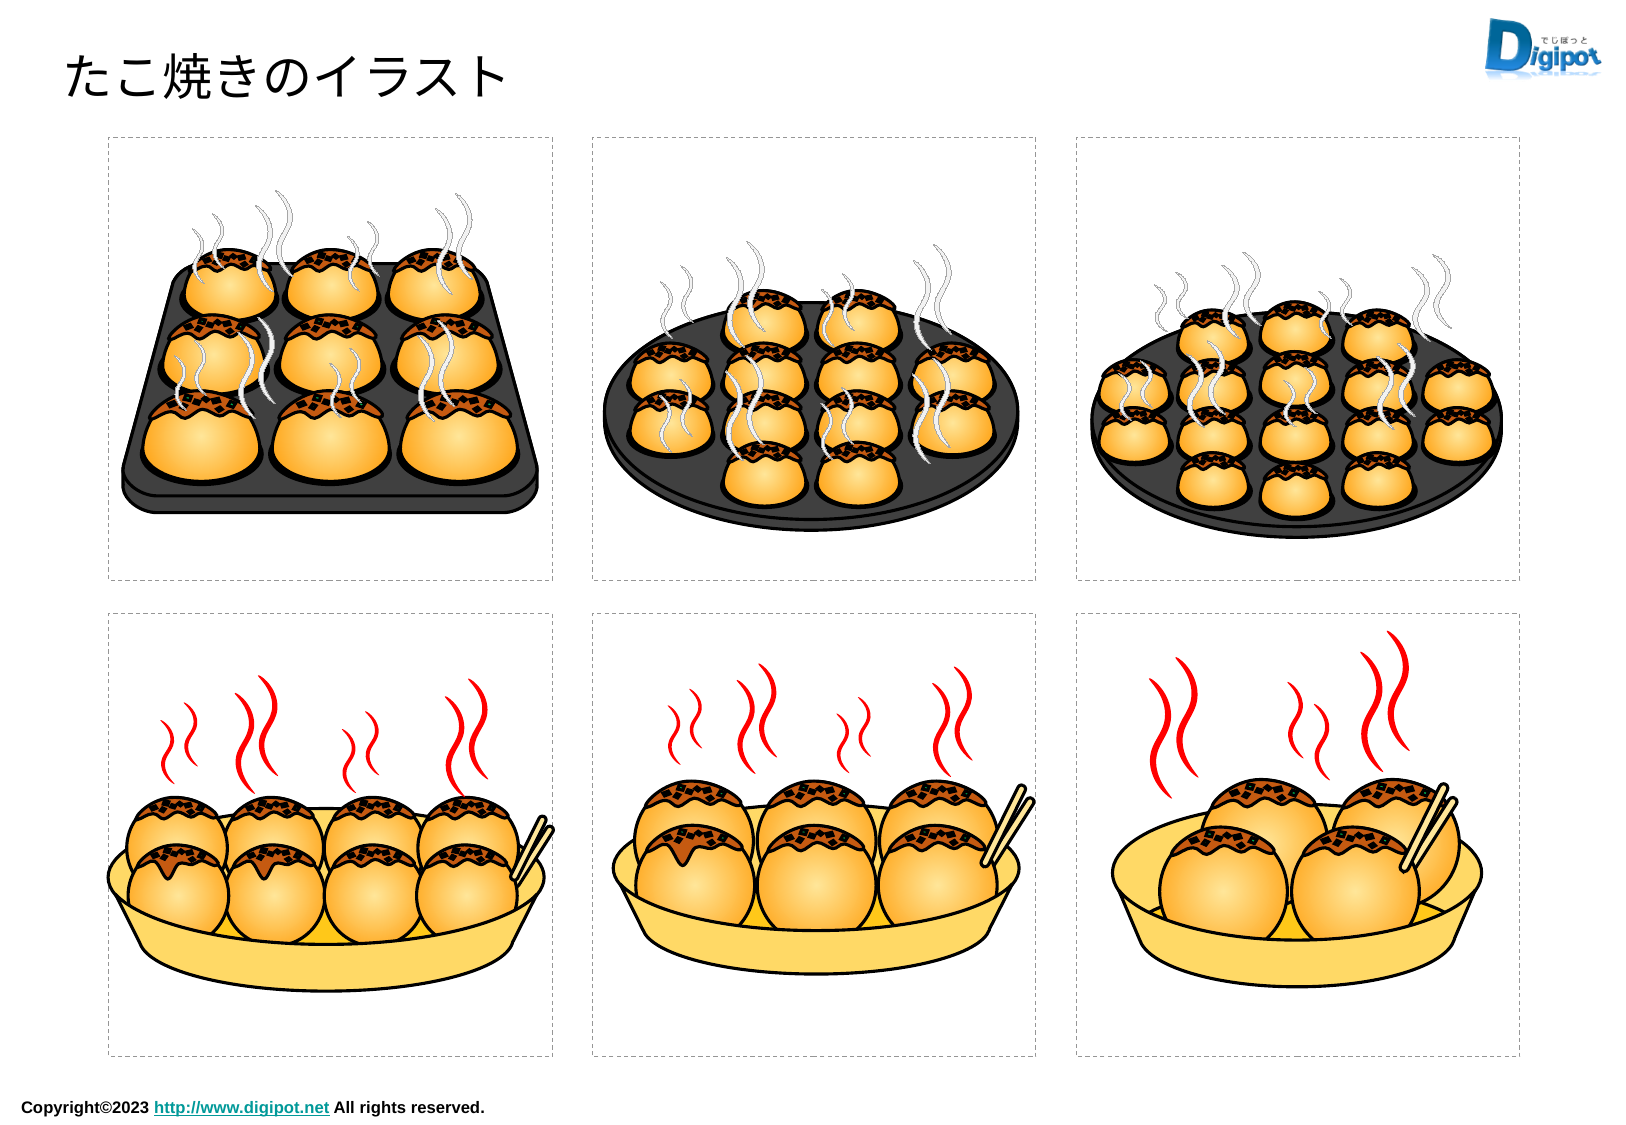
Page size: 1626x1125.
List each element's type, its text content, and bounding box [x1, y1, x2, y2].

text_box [107, 673, 545, 992]
picture [1485, 18, 1602, 82]
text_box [604, 239, 1018, 531]
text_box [1091, 250, 1502, 538]
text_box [612, 661, 1020, 975]
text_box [122, 188, 538, 513]
text_box たこ焼きのイラスト [48, 38, 527, 113]
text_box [1112, 628, 1482, 988]
